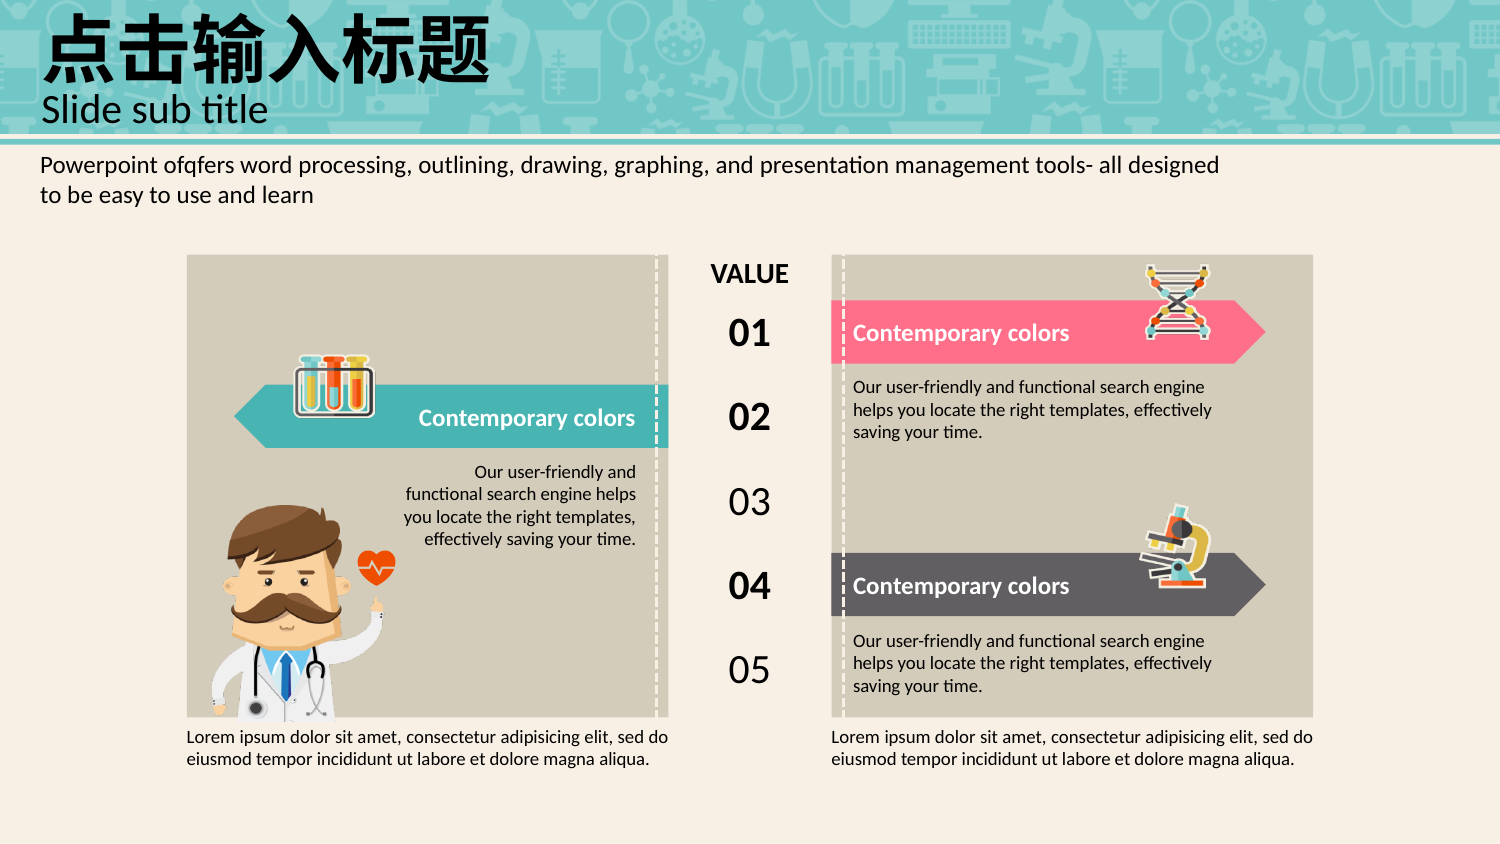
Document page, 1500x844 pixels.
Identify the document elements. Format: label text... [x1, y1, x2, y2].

picture [1135, 503, 1214, 596]
list 点击输入标题 [41, 19, 1365, 108]
text_box [662, 253, 671, 383]
text_box 02 [689, 389, 811, 440]
picture [1141, 261, 1214, 342]
text_box Contemporary colors [853, 316, 1119, 347]
text_box [662, 382, 671, 450]
text_box [830, 366, 838, 551]
text_box [830, 253, 838, 298]
text_box [848, 298, 1268, 366]
text_box Our user-friendly and functional search engine helps you locate the right templates, effectively saving your time. [402, 459, 636, 550]
text_box [231, 382, 652, 450]
text_box [829, 298, 838, 366]
text_box Our user-friendly and functional search engine helps you locate the right templates, effectively saving your time. [853, 374, 1213, 443]
text_box VALUE [680, 254, 820, 290]
picture [0, 0, 1500, 134]
text_box 05 [689, 641, 811, 692]
text_box Contemporary colors [370, 401, 636, 432]
text_box [829, 550, 838, 619]
text_box 03 [689, 473, 811, 524]
text_box [830, 619, 838, 720]
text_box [211, 505, 396, 722]
text_box [185, 253, 652, 720]
text_box 01 [689, 305, 811, 355]
text_box [848, 550, 1268, 619]
text_box Lorem ipsum dolor sit amet, consectetur adipisicing elit, sed do eiusmod tempor incididunt ut labore et dolore magna aliqua. [831, 724, 1314, 770]
text_box [662, 449, 671, 720]
text_box Powerpoint ofqfers word processing, outlining, drawing, graphing, and presentation management tools- all designed to be easy to use and learn [40, 148, 1247, 209]
picture [290, 351, 377, 420]
list Slide sub title [41, 108, 1365, 146]
text_box 04 [689, 557, 811, 608]
text_box Our user-friendly and functional search engine helps you locate the right templates, effectively saving your time. [853, 628, 1213, 696]
text_box Contemporary colors [853, 569, 1119, 600]
text_box [848, 253, 1315, 720]
text_box Lorem ipsum dolor sit amet, consectetur adipisicing elit, sed do eiusmod tempor incididunt ut labore et dolore magna aliqua. [186, 724, 669, 770]
